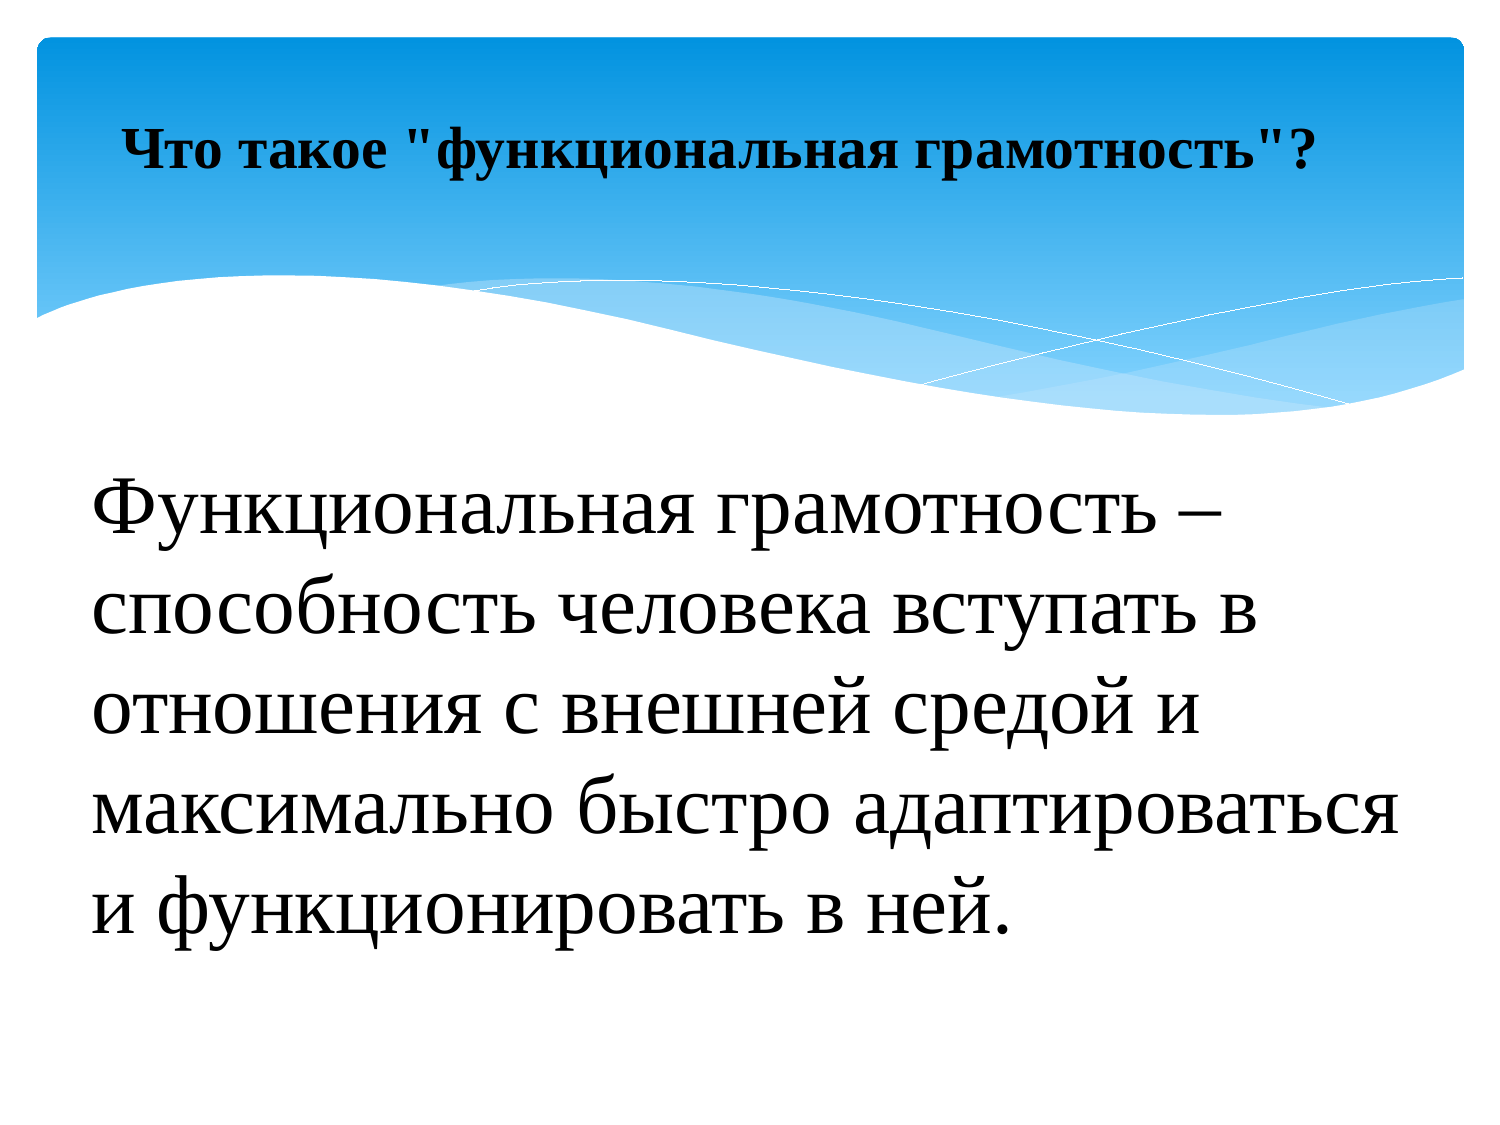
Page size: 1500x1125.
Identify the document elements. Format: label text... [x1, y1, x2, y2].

title Что такое "функциональная грамотность"? [53, 78, 1404, 284]
list Функциональная грамотность – способность человека вступать в отношения с внешней средой и максимально быстро адаптироваться и функционировать в ней. [76, 326, 1436, 1071]
